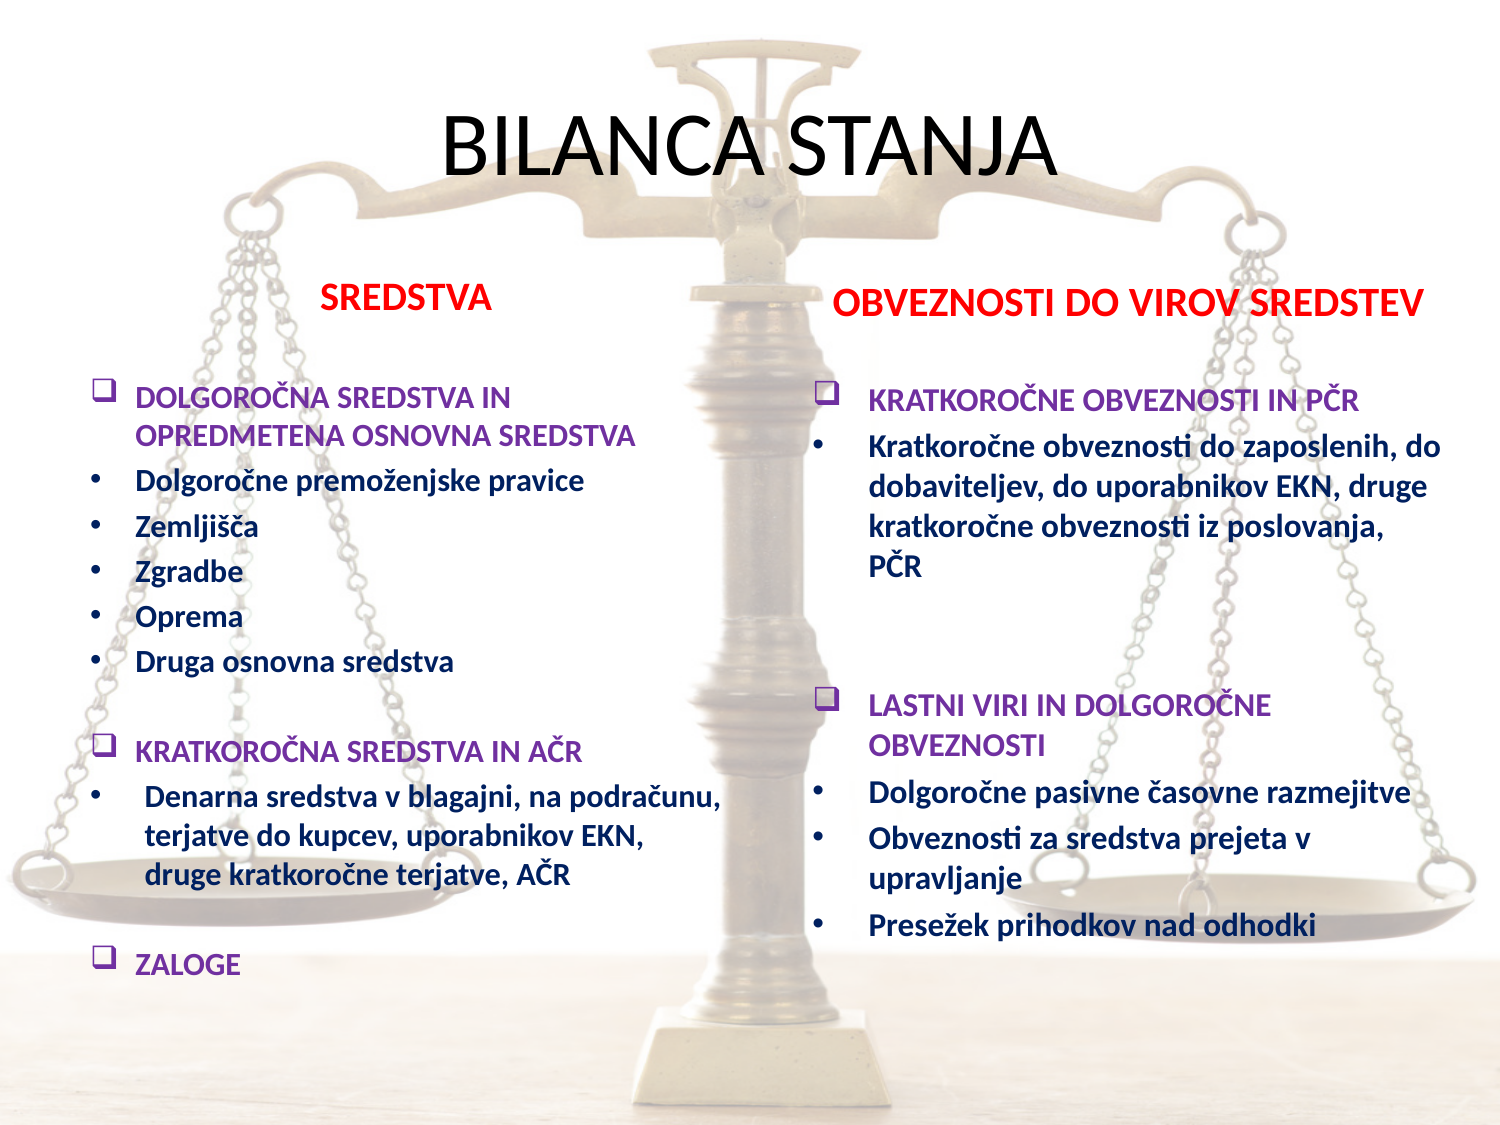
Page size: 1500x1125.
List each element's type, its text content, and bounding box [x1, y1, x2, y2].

title BILANCA STANJA [75, 45, 1425, 233]
list SREDSTVA DOLGOROČNA SREDSTVA IN OPREDMETENA OSNOVNA SREDSTVA Dolgoročne premoženjske pravice Zemljišča Zgradbe Oprema Druga osnovna sredstva KRATKOROČNA SREDSTVA IN AČR Denarna sredstva v blagajni, na podračunu, terjatve do kupcev, uporabnikov EKN, druge kratkoročne terjatve, AČR ZALOGE [75, 262, 738, 1005]
list OBVEZNOSTI DO VIROV SREDSTEV KRATKOROČNE OBVEZNOSTI IN PČR Kratkoročne obveznosti do zaposlenih, do dobaviteljev, do uporabnikov EKN, druge kratkoročne obveznosti iz poslovanja, PČR LASTNI VIRI IN DOLGOROČNE OBVEZNOSTI Dolgoročne pasivne časovne razmejitve Obveznosti za sredstva prejeta v upravljanje Presežek prihodkov nad odhodki [797, 267, 1460, 1010]
